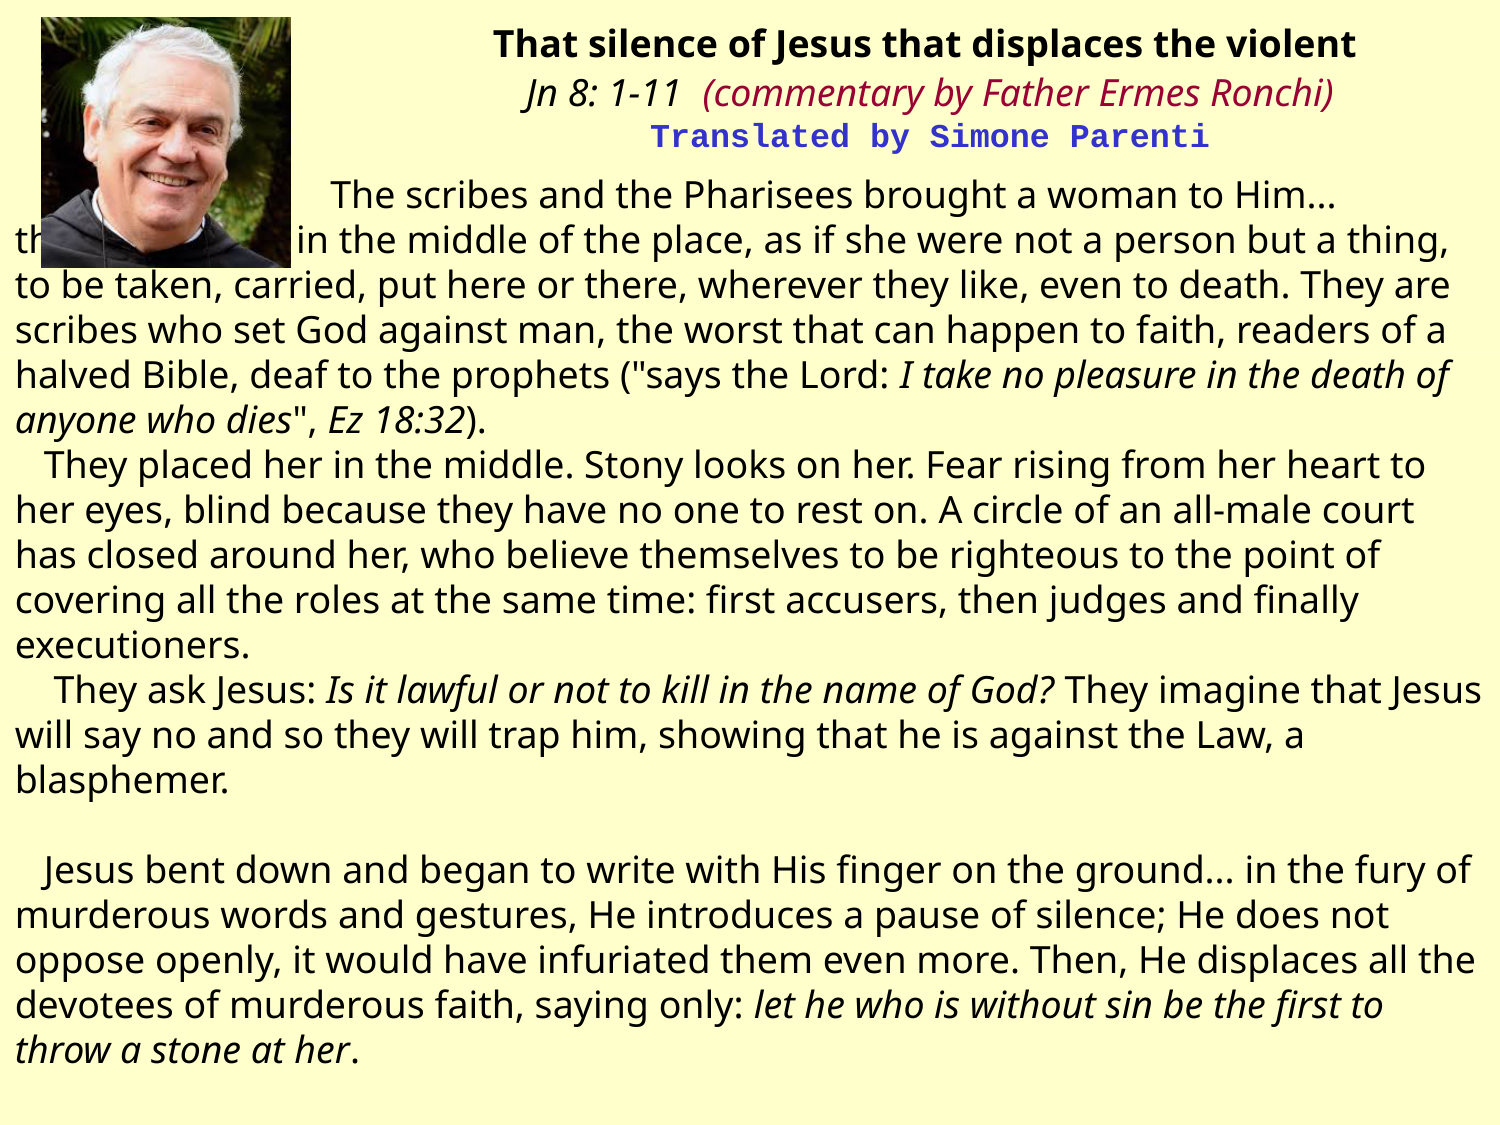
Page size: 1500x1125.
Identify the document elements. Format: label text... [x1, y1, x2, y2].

picture [41, 17, 291, 268]
text_box That silence of Jesus that displaces the violent Jn 8: 1-11 (commentary by Father Ermes Ronchi) Translated by Simone Parenti [336, 12, 1500, 162]
text_box The scribes and the Pharisees brought a woman to Him... they placed her in the middle of the place, as if she were not a person but a thing, to be taken, carried, put here or there, wherever they like, even to death. They are scribes who set God against man, the worst that can happen to faith, readers of a halved Bible, deaf to the prophets ("says the Lord: I take no pleasure in the death of anyone who dies", Ez 18:32). They placed her in the middle. Stony looks on her. Fear rising from her heart to her eyes, blind because they have no one to rest on. A circle of an all-male court has closed around her, who believe themselves to be righteous to the point of covering all the roles at the same time: first accusers, then judges and finally executioners. They ask Jesus: Is it lawful or not to kill in the name of God? They imagine that Jesus will say no and so they will trap him, showing that he is against the Law, a blasphemer. Jesus bent down and began to write with His finger on the ground... in the fury of murderous words and gestures, He introduces a pause of silence; He does not oppose openly, it would have infuriated them even more. Then, He displaces all the devotees of murderous faith, saying only: let he who is without sin be the first to throw a stone at her. [0, 163, 1500, 1079]
